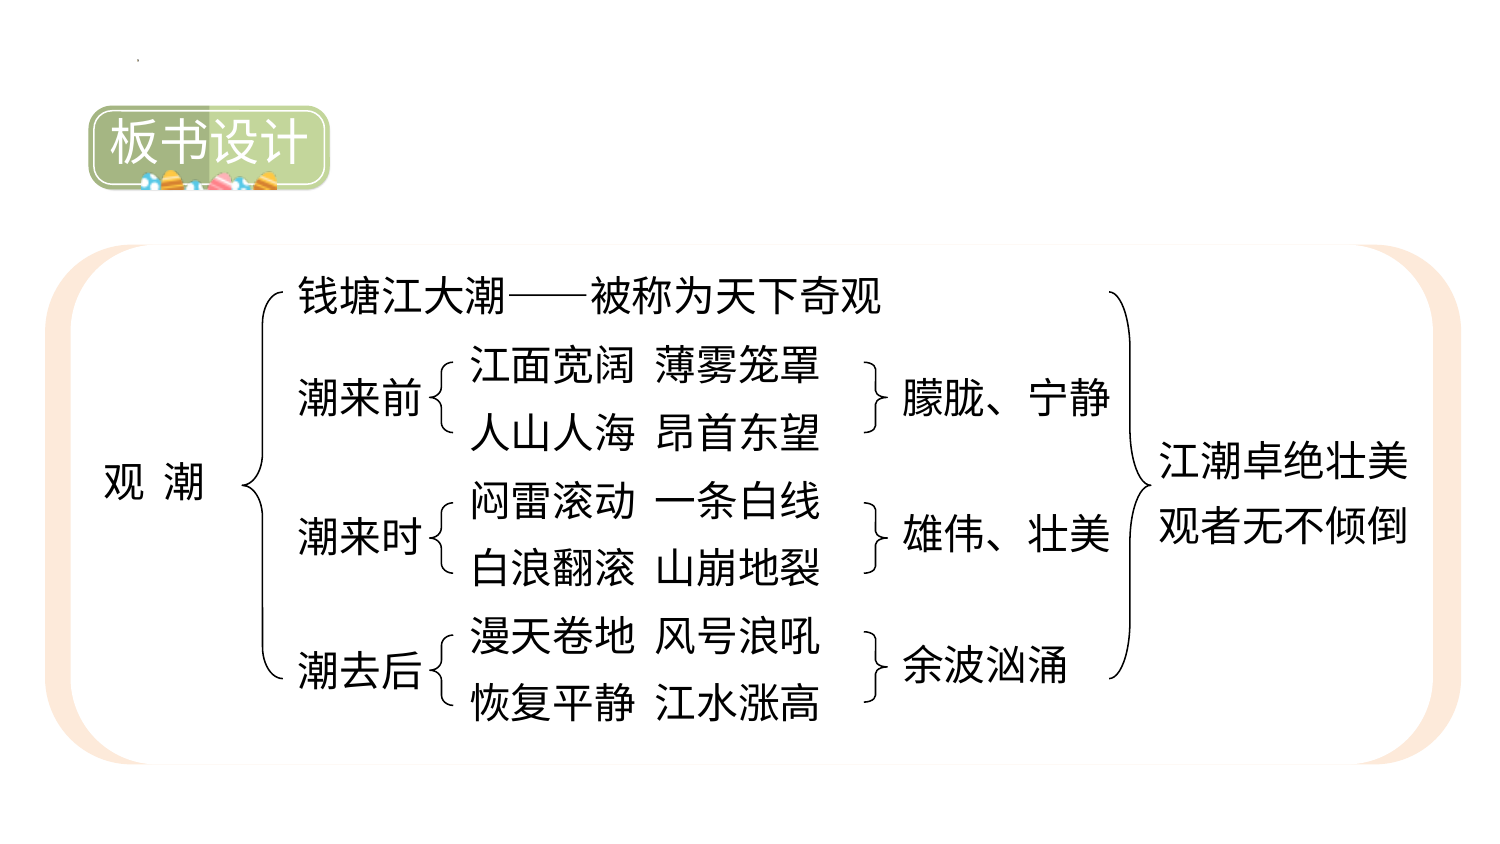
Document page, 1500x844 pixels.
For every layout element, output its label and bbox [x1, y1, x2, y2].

text_box [88, 102, 330, 190]
text_box [45, 244, 1462, 765]
